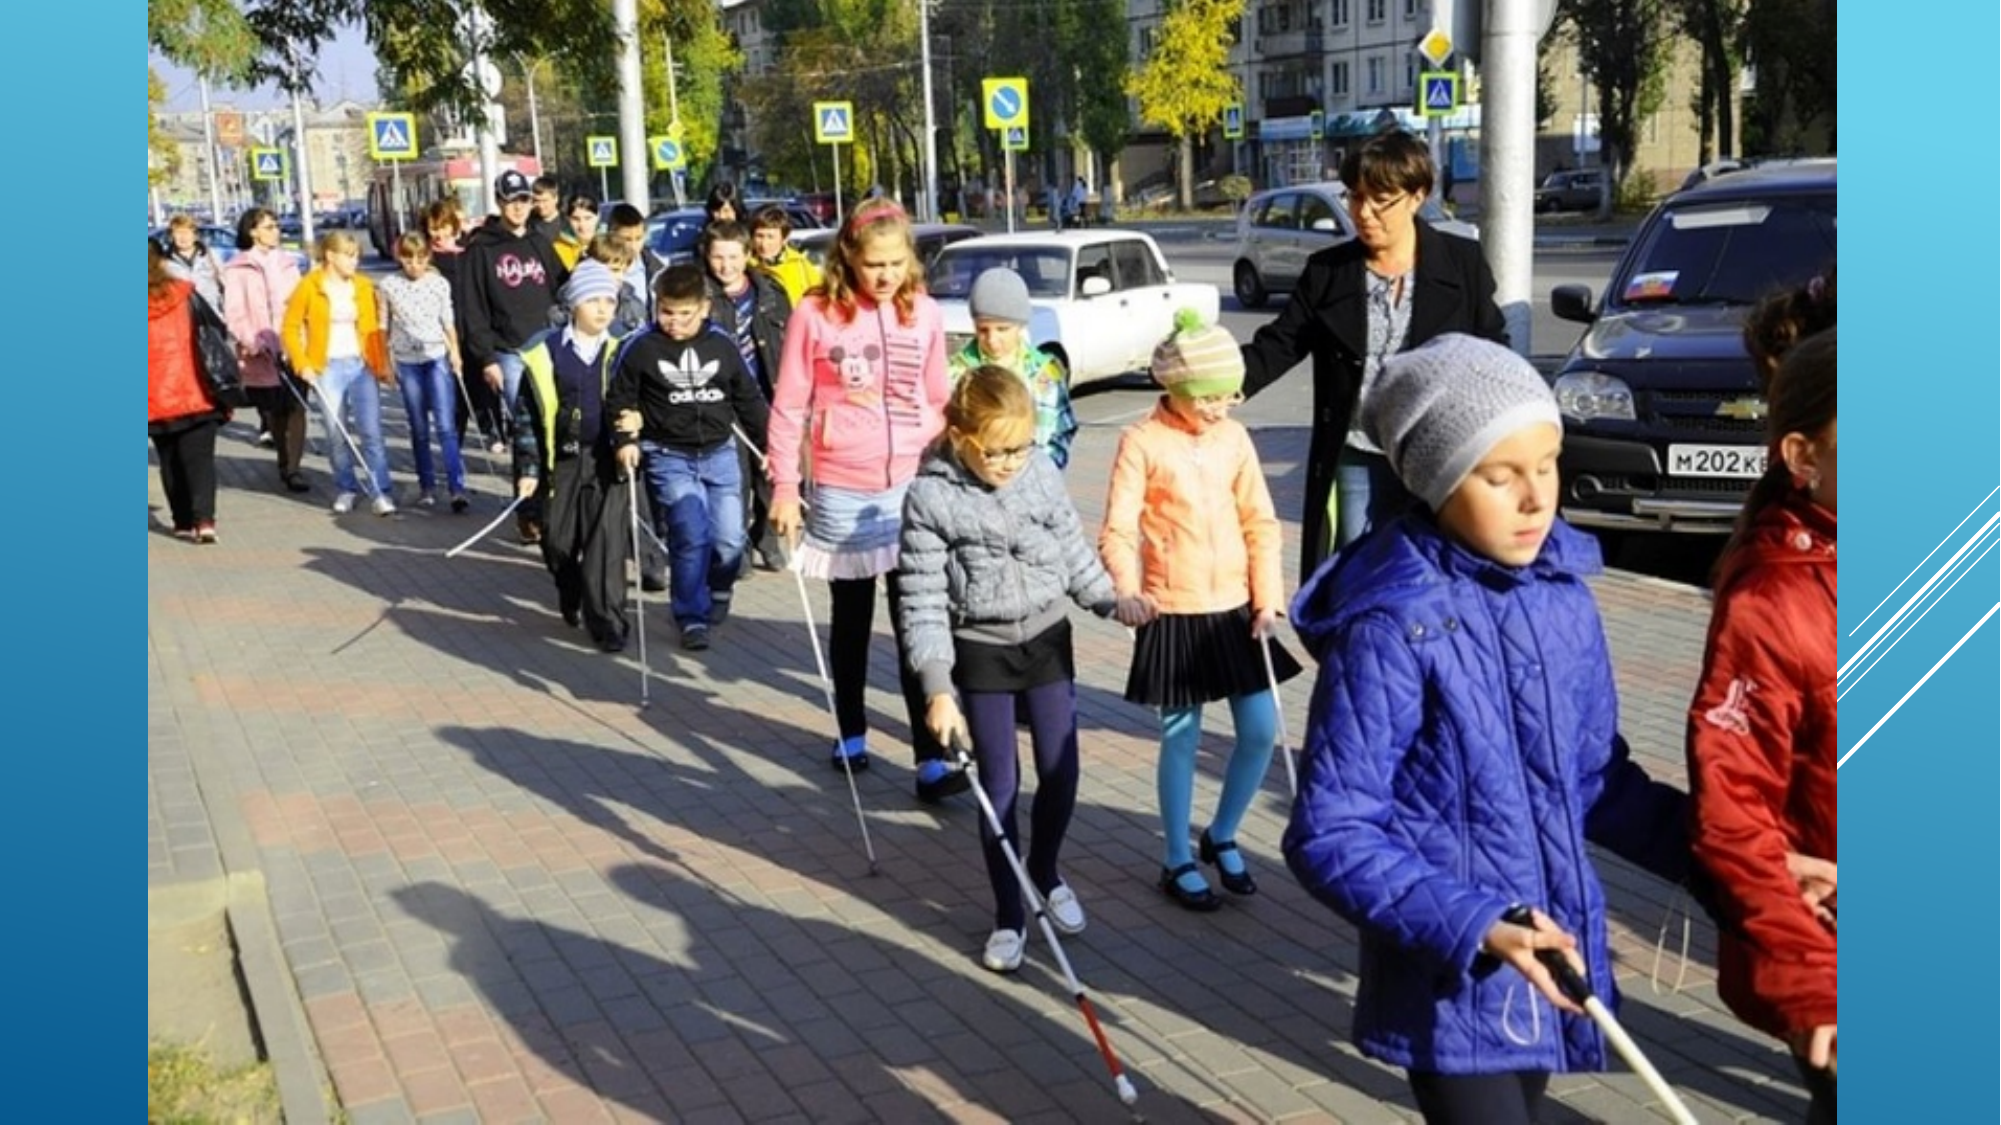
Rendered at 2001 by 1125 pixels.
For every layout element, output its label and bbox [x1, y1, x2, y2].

list [148, 0, 1837, 1125]
